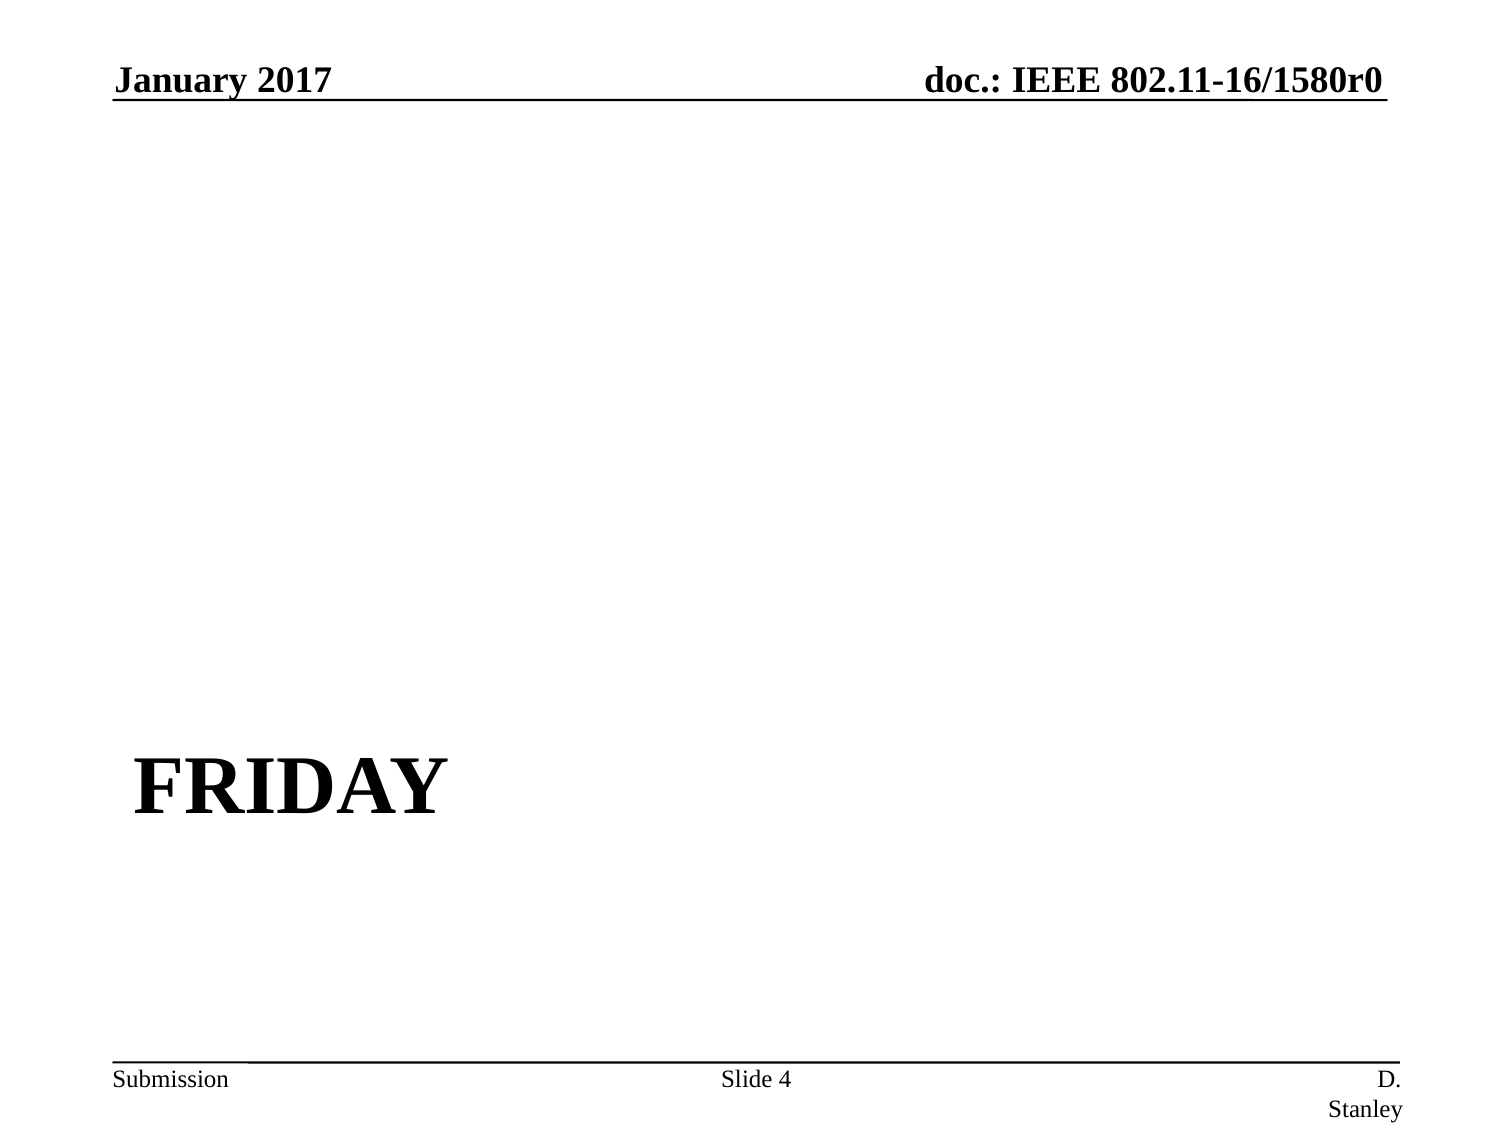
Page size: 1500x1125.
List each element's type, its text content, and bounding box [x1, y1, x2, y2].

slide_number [114, 54, 374, 101]
slide_number Slide 4 [712, 1061, 800, 1093]
footer D. Stanley, HP Enterprise [1324, 1061, 1402, 1093]
title Friday [118, 722, 1394, 947]
